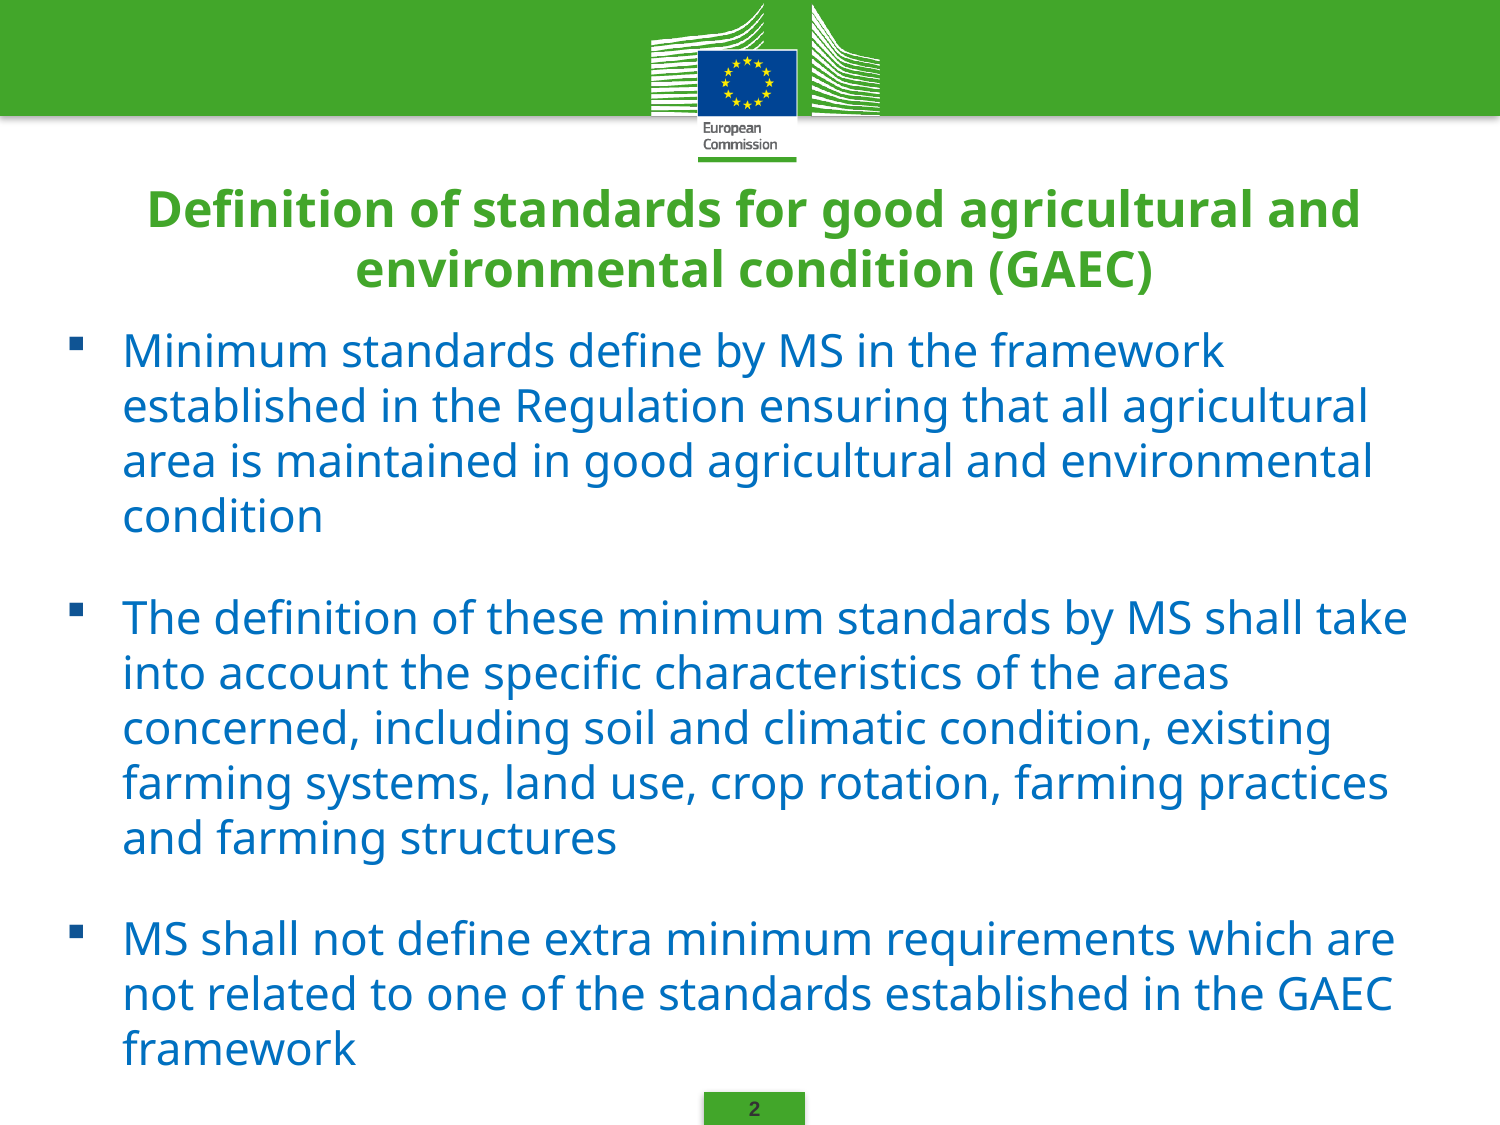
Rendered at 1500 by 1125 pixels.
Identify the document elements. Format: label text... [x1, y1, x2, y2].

title Definition of standards for good agricultural and environmental condition (GAEC) [50, 196, 1459, 279]
list Minimum standards define by MS in the framework established in the Regulation ensuring that all agricultural area is maintained in good agricultural and environmental condition The definition of these minimum standards by MS shall take into account the specific characteristics of the areas concerned, including soil and climatic condition, existing farming systems, land use, crop rotation, farming practices and farming structures MS shall not define extra minimum requirements which are not related to one of the standards established in the GAEC framework [50, 314, 1459, 1106]
picture [614, 3, 880, 196]
slide_number 2 [703, 1088, 807, 1125]
